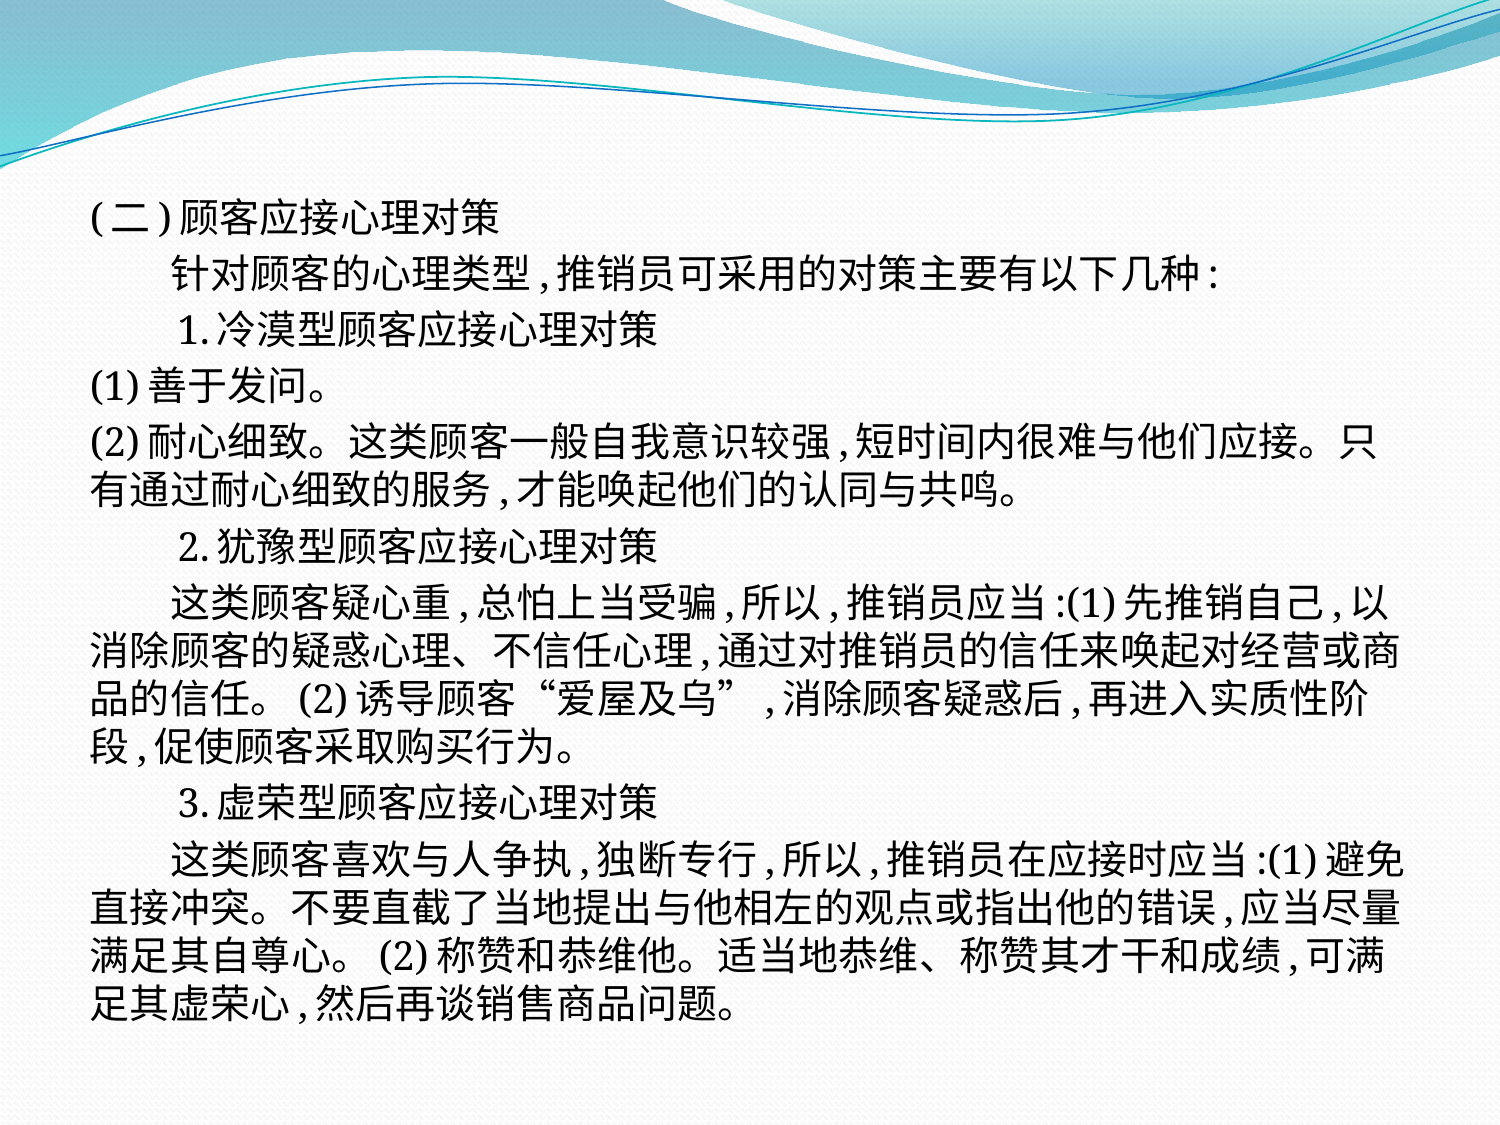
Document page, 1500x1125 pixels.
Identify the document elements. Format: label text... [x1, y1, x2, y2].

list (二)顾客应接心理对策 针对顾客的心理类型,推销员可采用的对策主要有以下几种: 1.冷漠型顾客应接心理对策 (1)善于发问。 (2)耐心细致。这类顾客一般自我意识较强,短时间内很难与他们应接。只有通过耐心细致的服务,才能唤起他们的认同与共鸣。 2.犹豫型顾客应接心理对策 这类顾客疑心重,总怕上当受骗,所以,推销员应当:(1)先推销自己,以消除顾客的疑惑心理、不信任心理,通过对推销员的信任来唤起对经营或商品的信任。(2)诱导顾客“爱屋及乌”,消除顾客疑惑后,再进入实质性阶段,促使顾客采取购买行为。 3.虚荣型顾客应接心理对策 这类顾客喜欢与人争执,独断专行,所以,推销员在应接时应当:(1)避免直接冲突。不要直截了当地提出与他相左的观点或指出他的错误,应当尽量满足其自尊心。(2)称赞和恭维他。适当地恭维、称赞其才干和成绩,可满足其虚荣心,然后再谈销售商品问题。 [75, 184, 1425, 1038]
